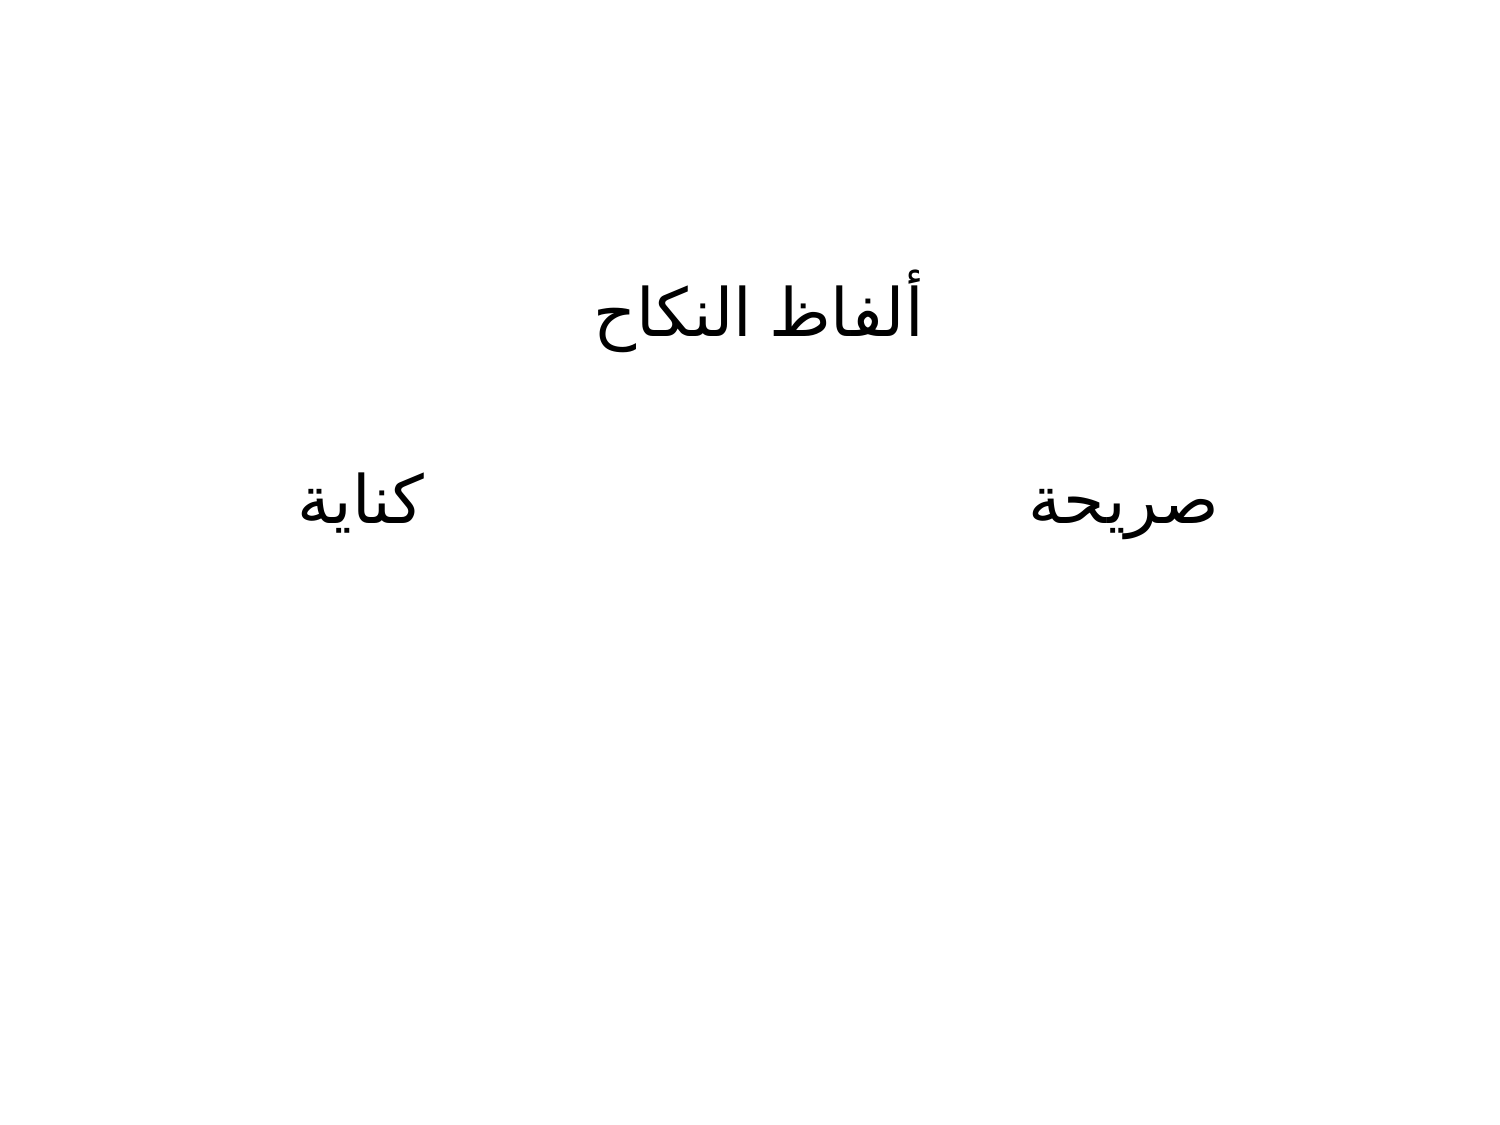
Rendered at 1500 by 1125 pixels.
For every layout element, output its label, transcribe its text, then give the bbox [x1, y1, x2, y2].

list ألفاظ النكاح صريحة كناية [75, 262, 1425, 1005]
